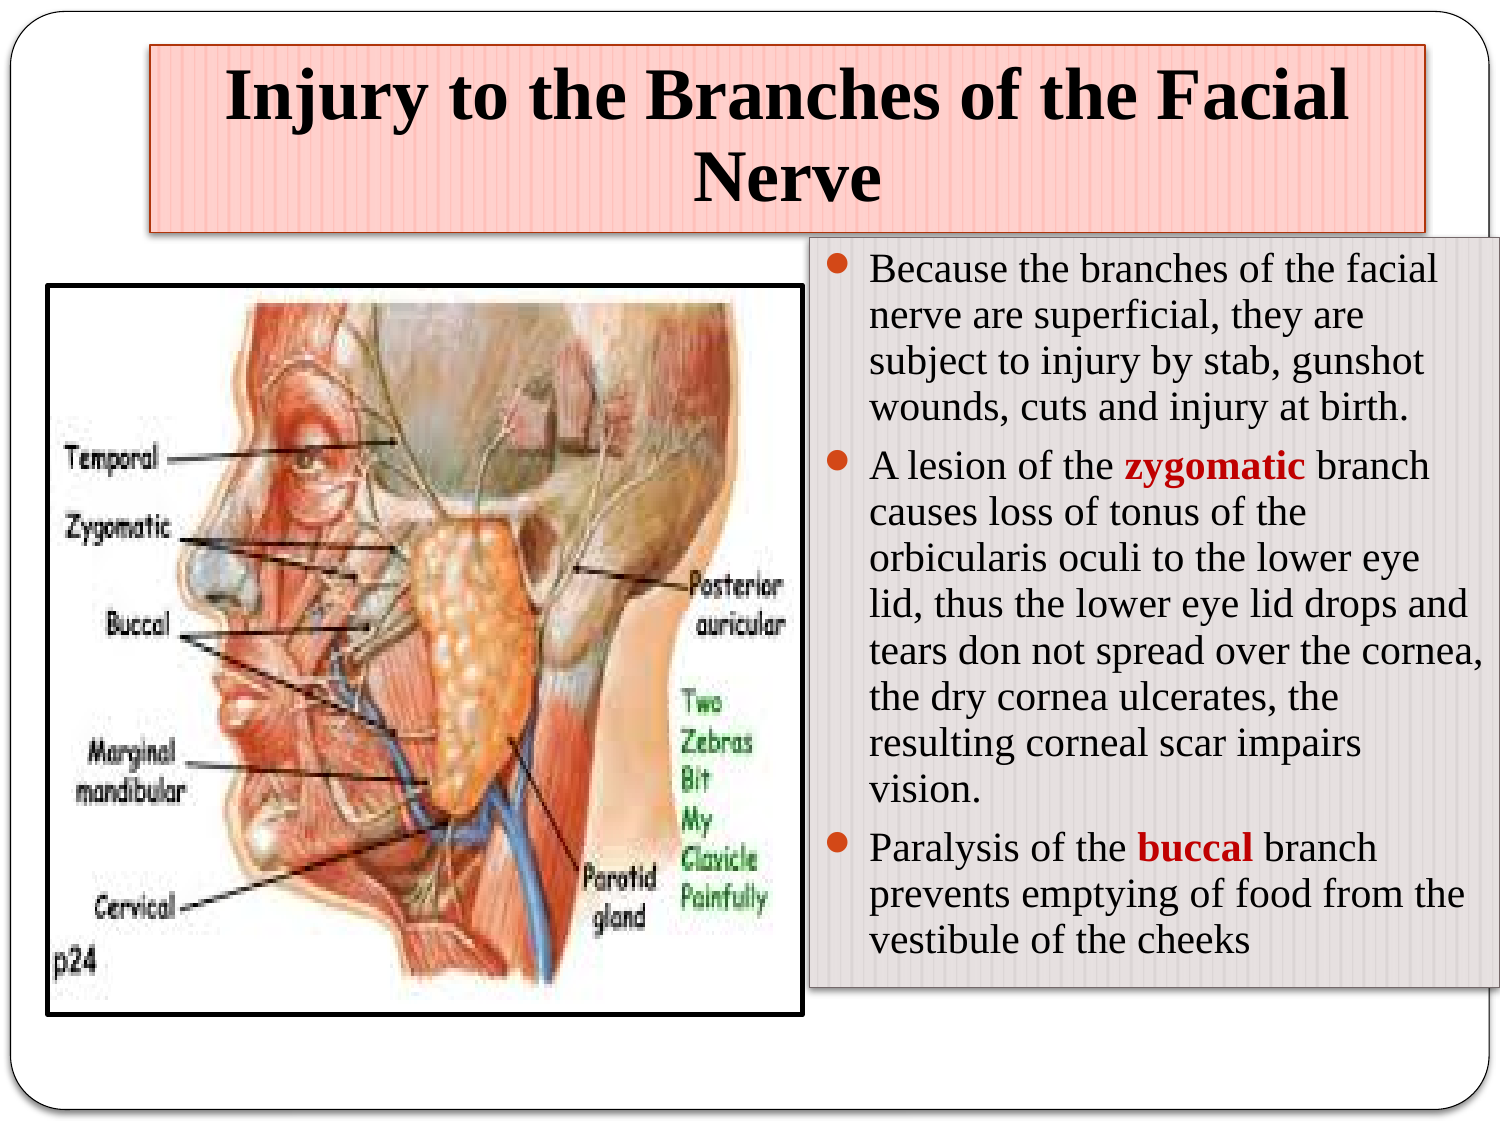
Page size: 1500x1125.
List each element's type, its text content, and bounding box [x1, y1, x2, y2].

title Injury to the Branches of the Facial Nerve [149, 44, 1426, 233]
list Because the branches of the facial nerve are superficial, they are subject to injury by stab, gunshot wounds, cuts and injury at birth. A lesion of the zygomatic branch causes loss of tonus of the orbicularis oculi to the lower eye lid, thus the lower eye lid drops and tears don not spread over the cornea, the dry cornea ulcerates, the resulting corneal scar impairs vision. Paralysis of the buccal branch prevents emptying of food from the vestibule of the cheeks [809, 237, 1500, 988]
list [49, 287, 801, 1013]
